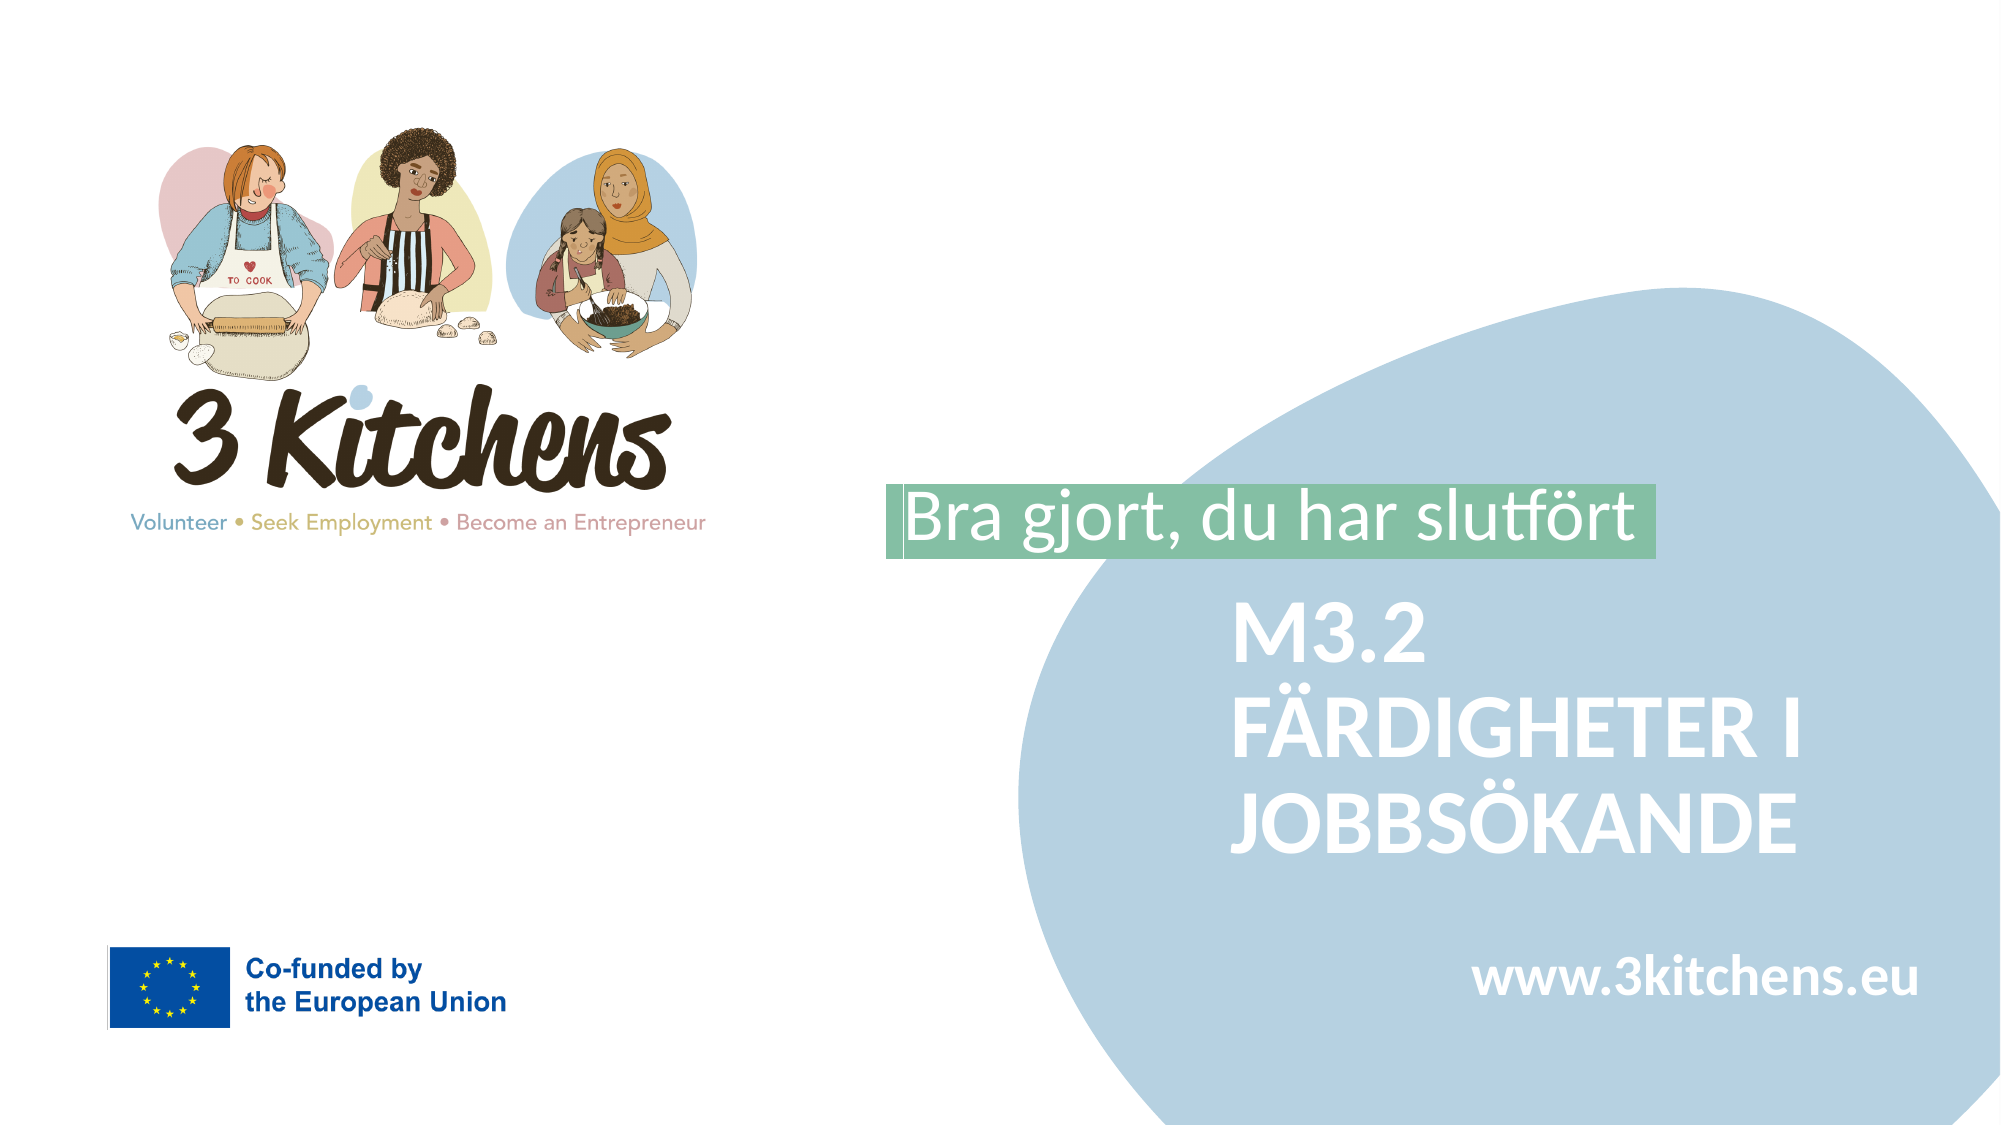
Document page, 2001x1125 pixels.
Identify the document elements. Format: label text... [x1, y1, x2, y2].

text_box M3.2 FÄRDIGHETER I JOBBSÖKANDE [1215, 577, 1862, 1058]
picture [94, 75, 769, 563]
picture [104, 942, 536, 1033]
text_box www.3kitchens.eu [1456, 937, 2000, 1058]
list Bra gjort, du har slutfört. [871, 373, 1958, 659]
